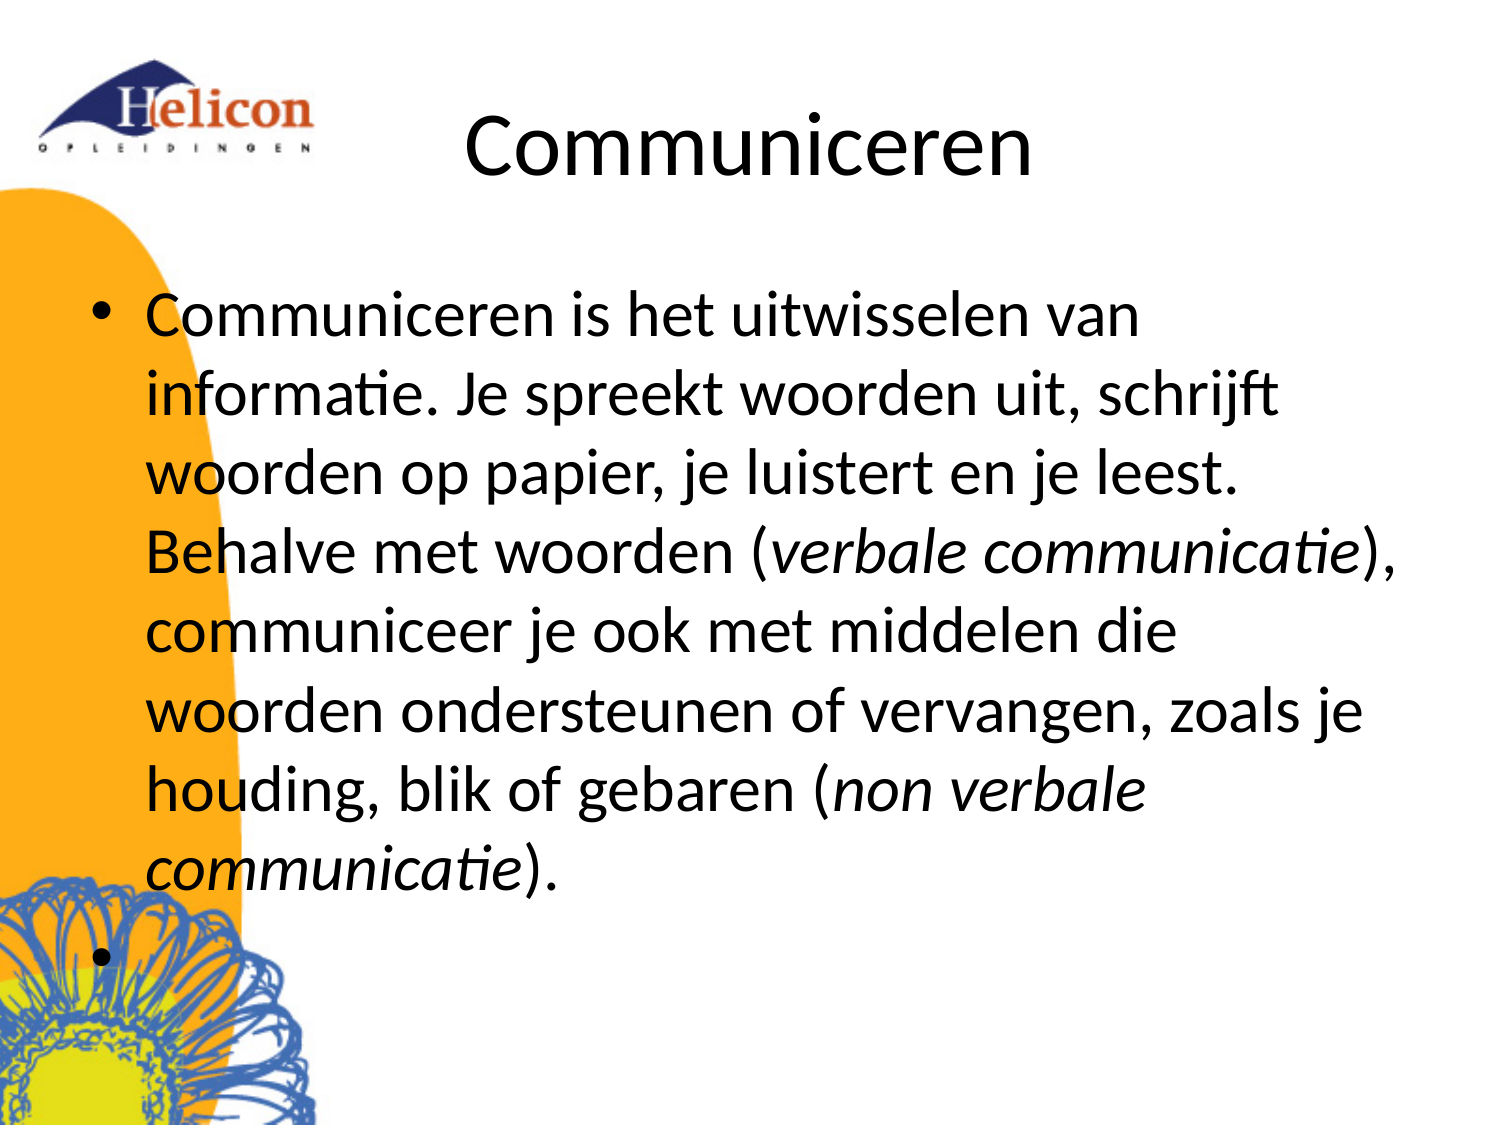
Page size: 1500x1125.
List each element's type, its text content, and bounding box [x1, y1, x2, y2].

picture [0, 0, 1500, 1125]
list Communiceren is het uitwisselen van informatie. Je spreekt woorden uit, schrijft woorden op papier, je luistert en je leest. Behalve met woorden (verbale communicatie), communiceer je ook met middelen die woorden ondersteunen of vervangen, zoals je houding, blik of gebaren (non verbale communicatie). [75, 262, 1425, 1005]
title Communiceren [75, 45, 1425, 233]
